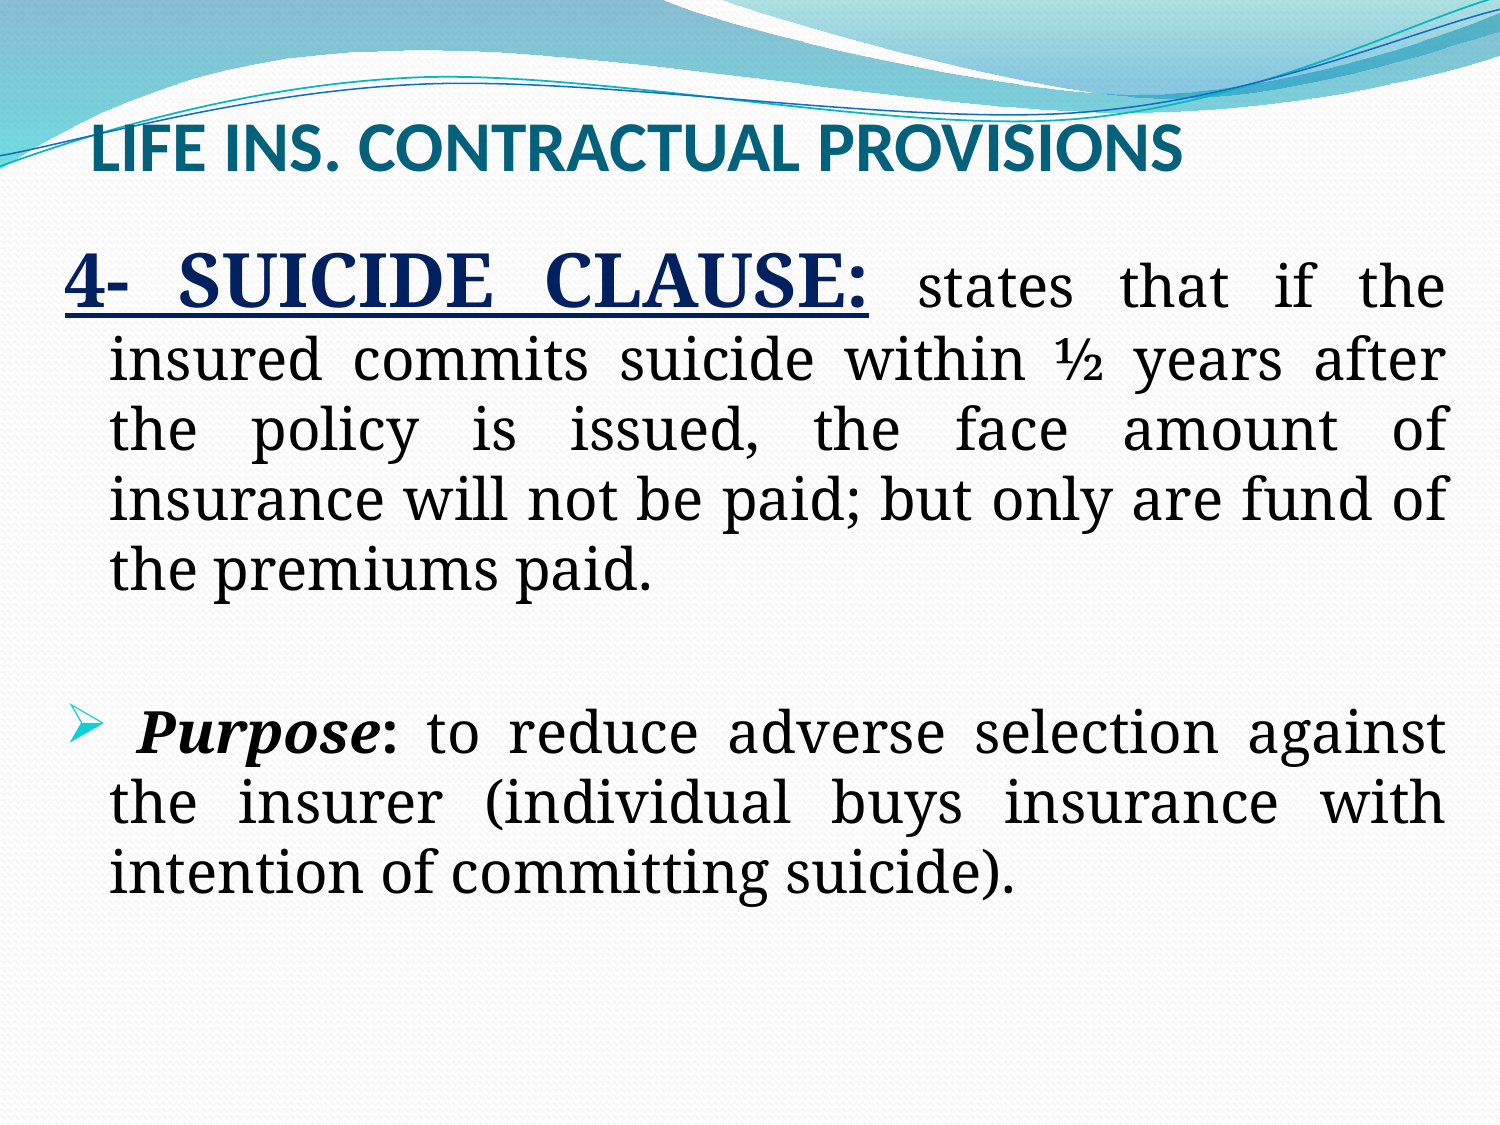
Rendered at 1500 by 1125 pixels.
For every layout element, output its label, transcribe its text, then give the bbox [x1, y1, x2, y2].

list 4- SUICIDE CLAUSE: states that if the insured commits suicide within ½ years after the policy is issued, the face amount of insurance will not be paid; but only are fund of the premiums paid. Purpose: to reduce adverse selection against the insurer (individual buys insurance with intention of committing suicide). [50, 224, 1463, 1088]
title LIFE INS. CONTRACTUAL PROVISIONS [37, 37, 1425, 188]
